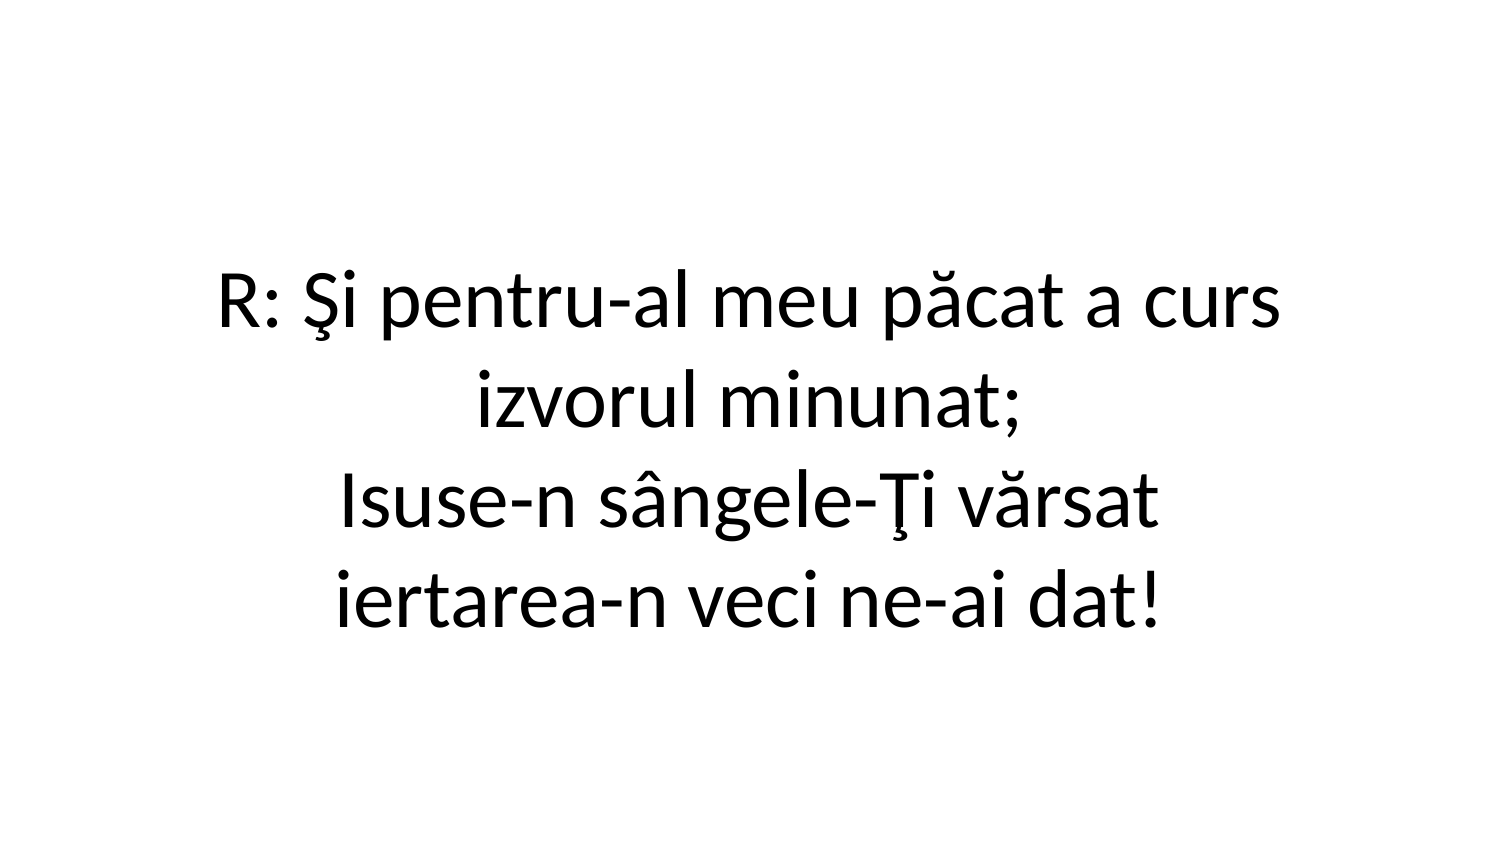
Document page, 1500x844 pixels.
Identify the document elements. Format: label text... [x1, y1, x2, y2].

text_box R: Şi pentru-al meu păcat a curs izvorul minunat; Isuse-n sângele-Ţi vărsat iertarea-n veci ne-ai dat! [201, 192, 1299, 652]
